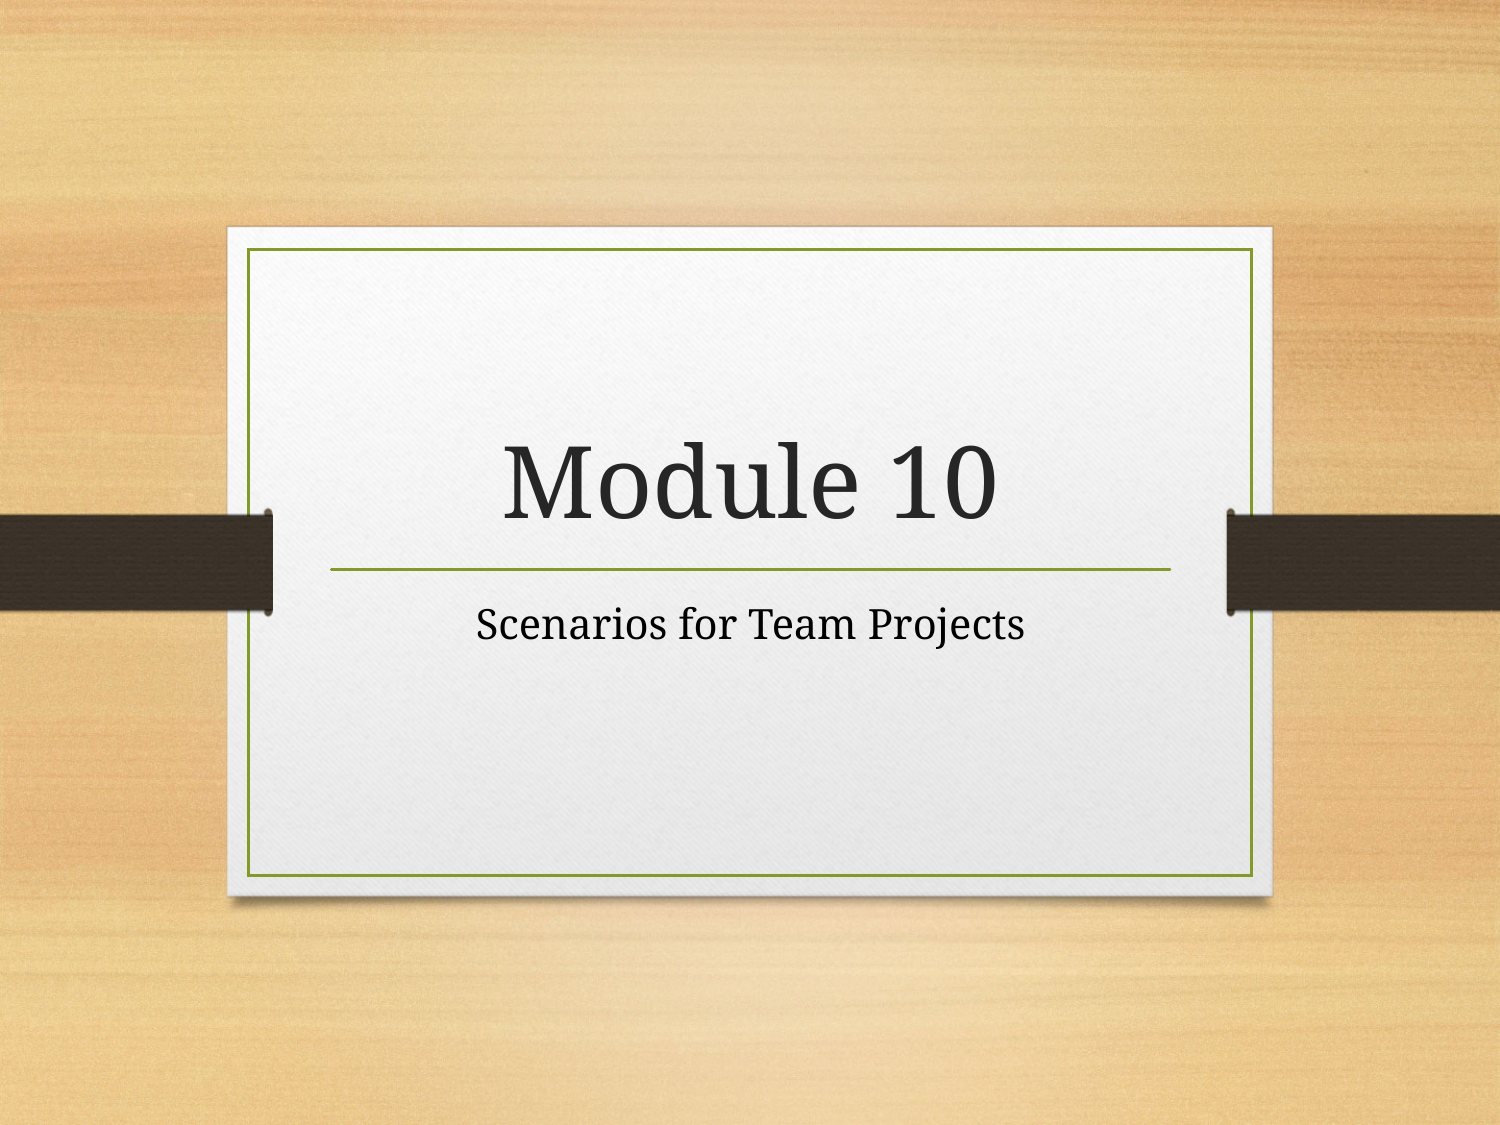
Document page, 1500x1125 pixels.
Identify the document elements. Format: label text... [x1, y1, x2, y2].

subtitle Scenarios for Team Projects [315, 590, 1187, 817]
title Module 10 [315, 297, 1187, 546]
picture [0, 0, 1500, 1125]
